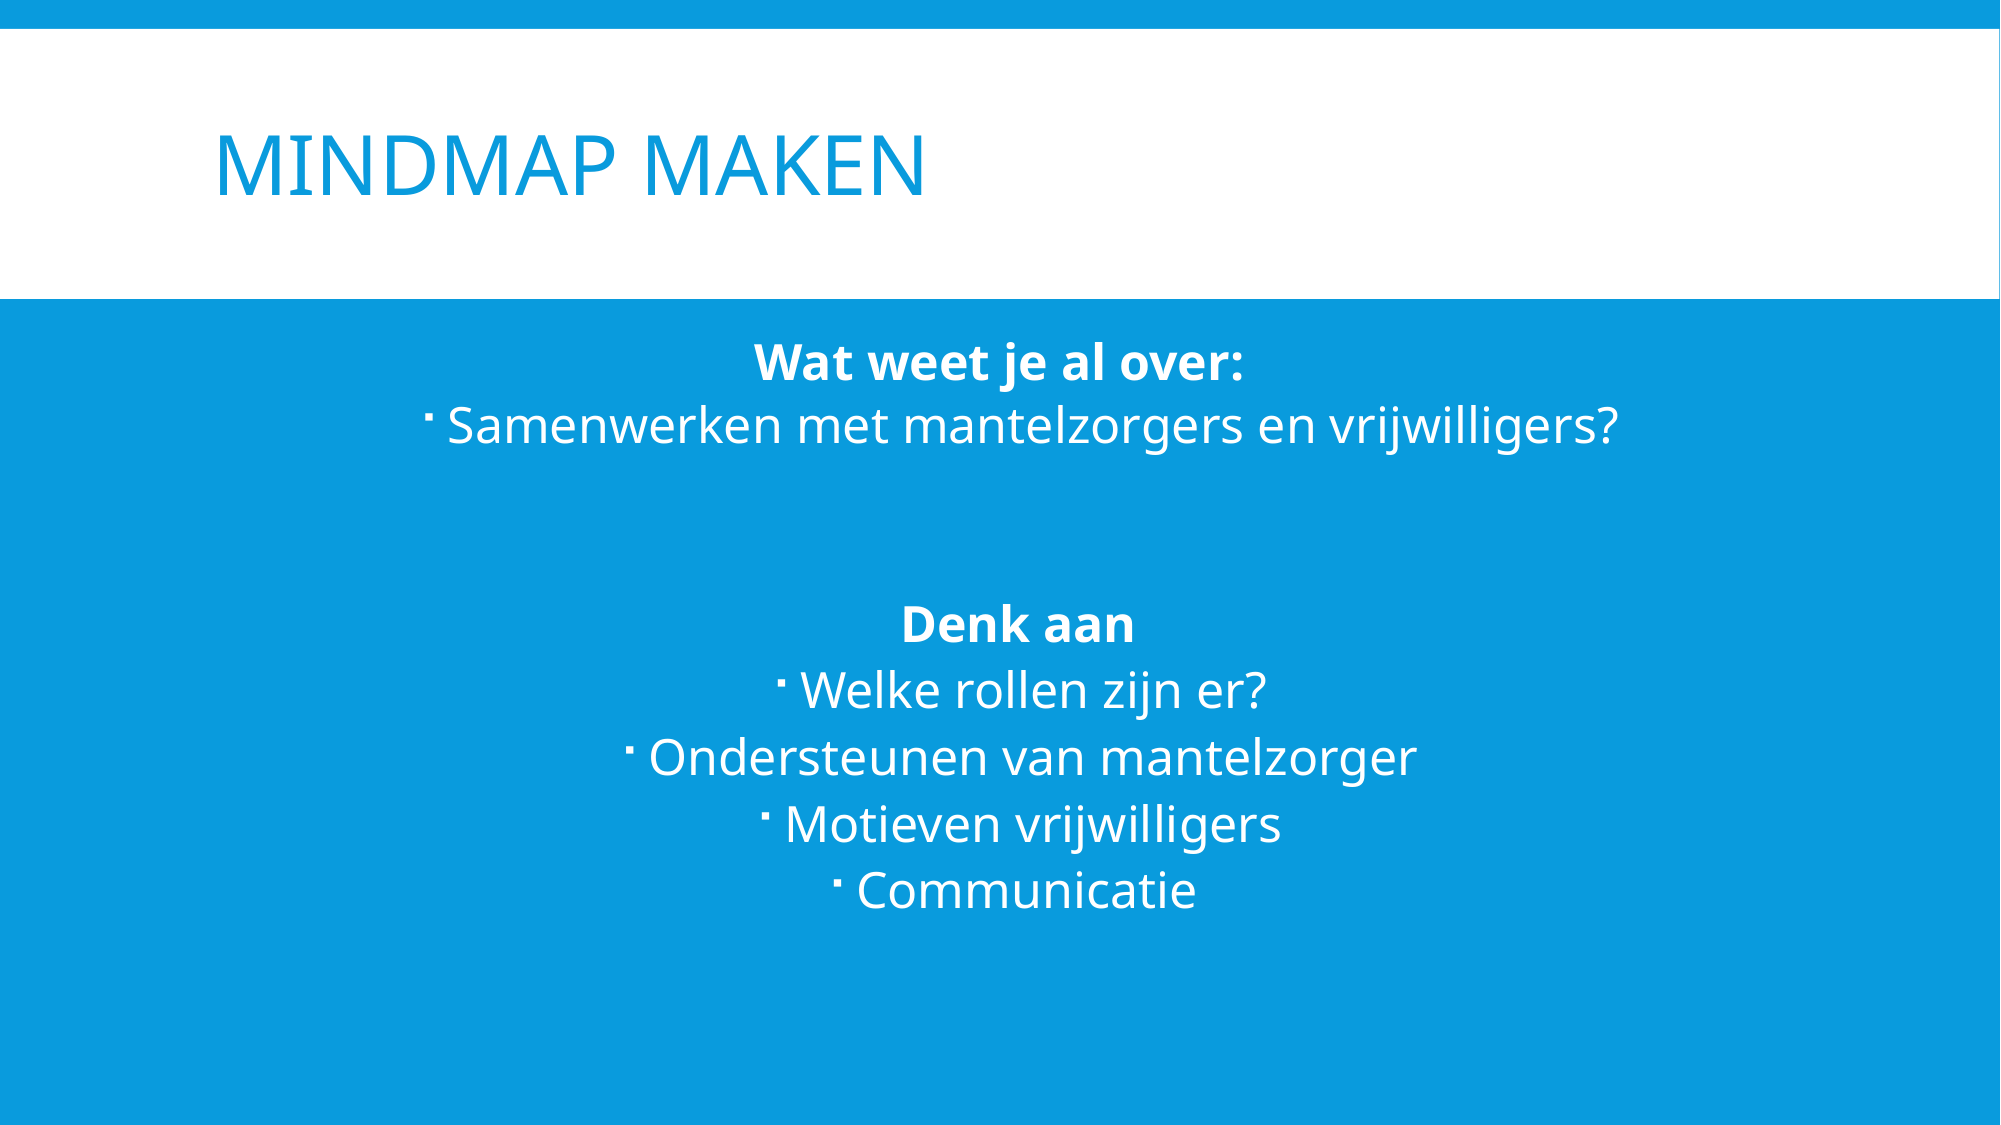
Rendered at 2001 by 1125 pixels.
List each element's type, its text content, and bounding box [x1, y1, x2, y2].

title Mindmap maken [197, 46, 1803, 295]
list Wat weet je al over: Samenwerken met mantelzorgers en vrijwilligers? Denk aan Welke rollen zijn er? Ondersteunen van mantelzorger Motieven vrijwilligers Communicatie [197, 329, 1803, 1020]
